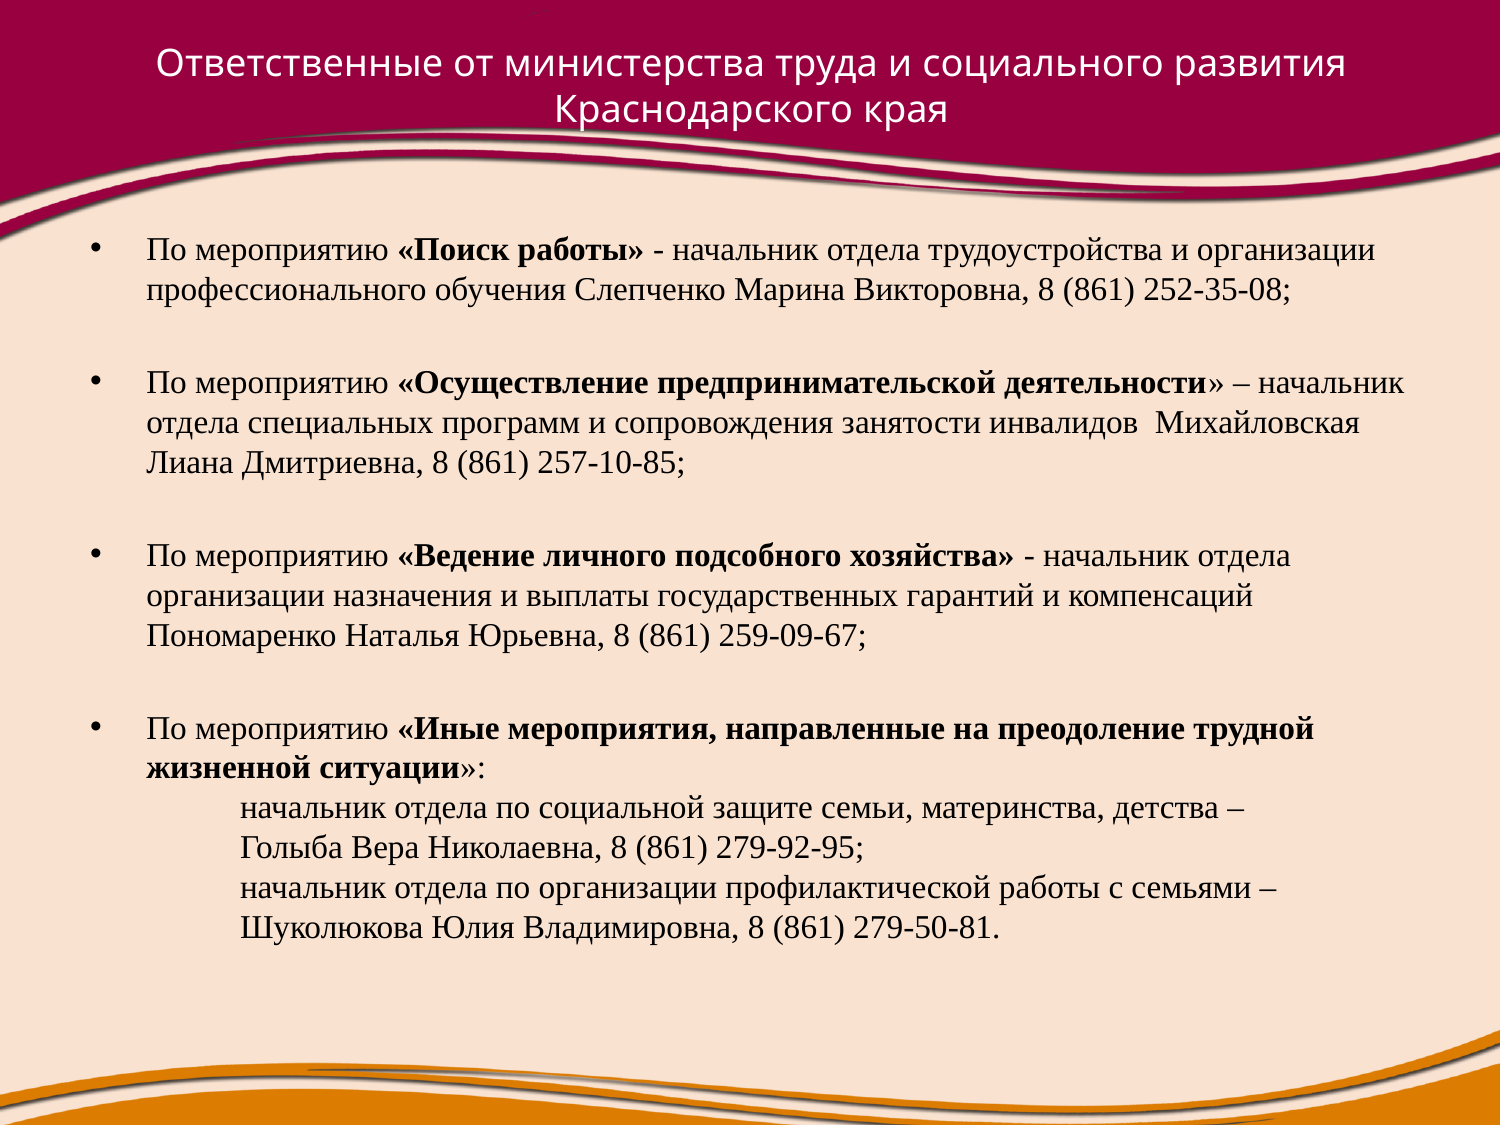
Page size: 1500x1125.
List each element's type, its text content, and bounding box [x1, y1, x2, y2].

picture [0, 0, 1500, 1125]
title Ответственные от министерства труда и социального развития Краснодарского края [76, 30, 1427, 138]
list По мероприятию «Поиск работы» - начальник отдела трудоустройства и организации профессионального обучения Слепченко Марина Викторовна, 8 (861) 252-35-08; По мероприятию «Осуществление предпринимательской деятельности» – начальник отдела специальных программ и сопровождения занятости инвалидов Михайловская Лиана Дмитриевна, 8 (861) 257-10-85; По мероприятию «Ведение личного подсобного хозяйства» - начальник отдела организации назначения и выплаты государственных гарантий и компенсаций Пономаренко Наталья Юрьевна, 8 (861) 259-09-67; По мероприятию «Иные мероприятия, направленные на преодоление трудной жизненной ситуации»: начальник отдела по социальной защите семьи, материнства, детства – Голыба Вера Николаевна, 8 (861) 279-92-95; начальник отдела по организации профилактической работы с семьями – Шуколюкова Юлия Владимировна, 8 (861) 279-50-81. [75, 219, 1425, 1047]
